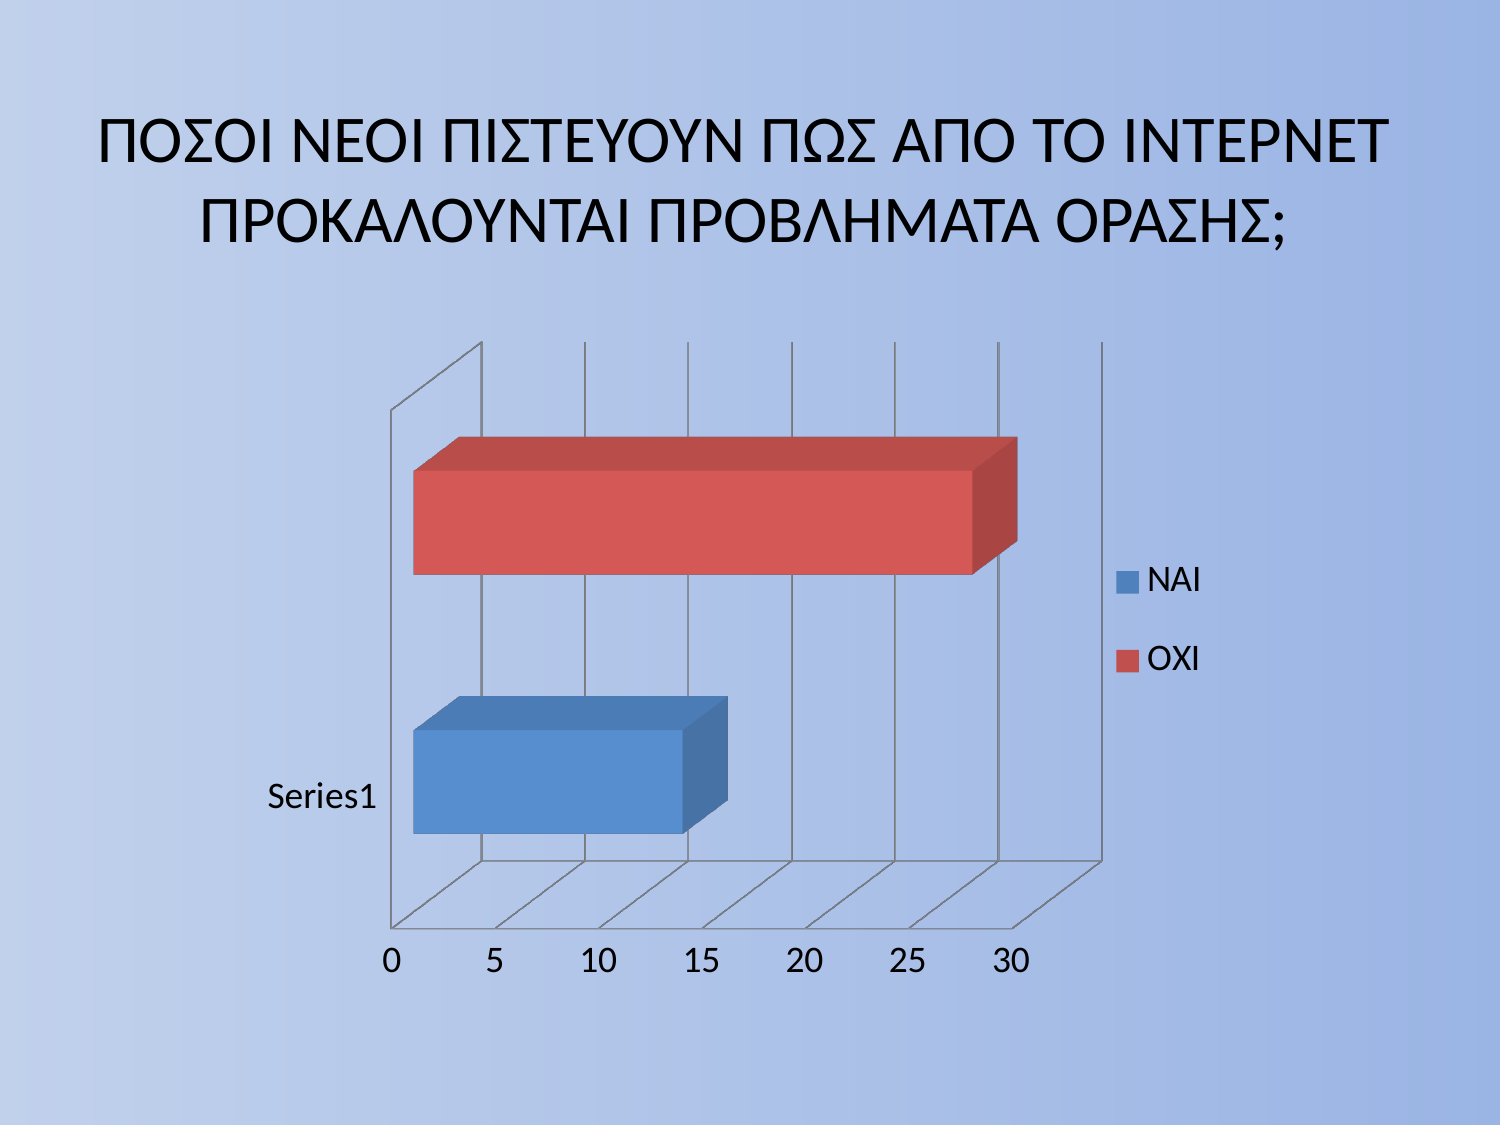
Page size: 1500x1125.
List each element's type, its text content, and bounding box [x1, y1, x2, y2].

chart [245, 327, 1247, 995]
title ΠΟΣΟΙ ΝΕΟΙ ΠΙΣΤΕΥΟΥΝ ΠΩΣ ΑΠΟ ΤΟ ΙΝΤΕΡΝΕΤ ΠΡΟΚΑΛΟΥΝΤΑΙ ΠΡΟΒΛΗΜΑΤΑ ΟΡΑΣΗΣ; [70, 82, 1421, 270]
